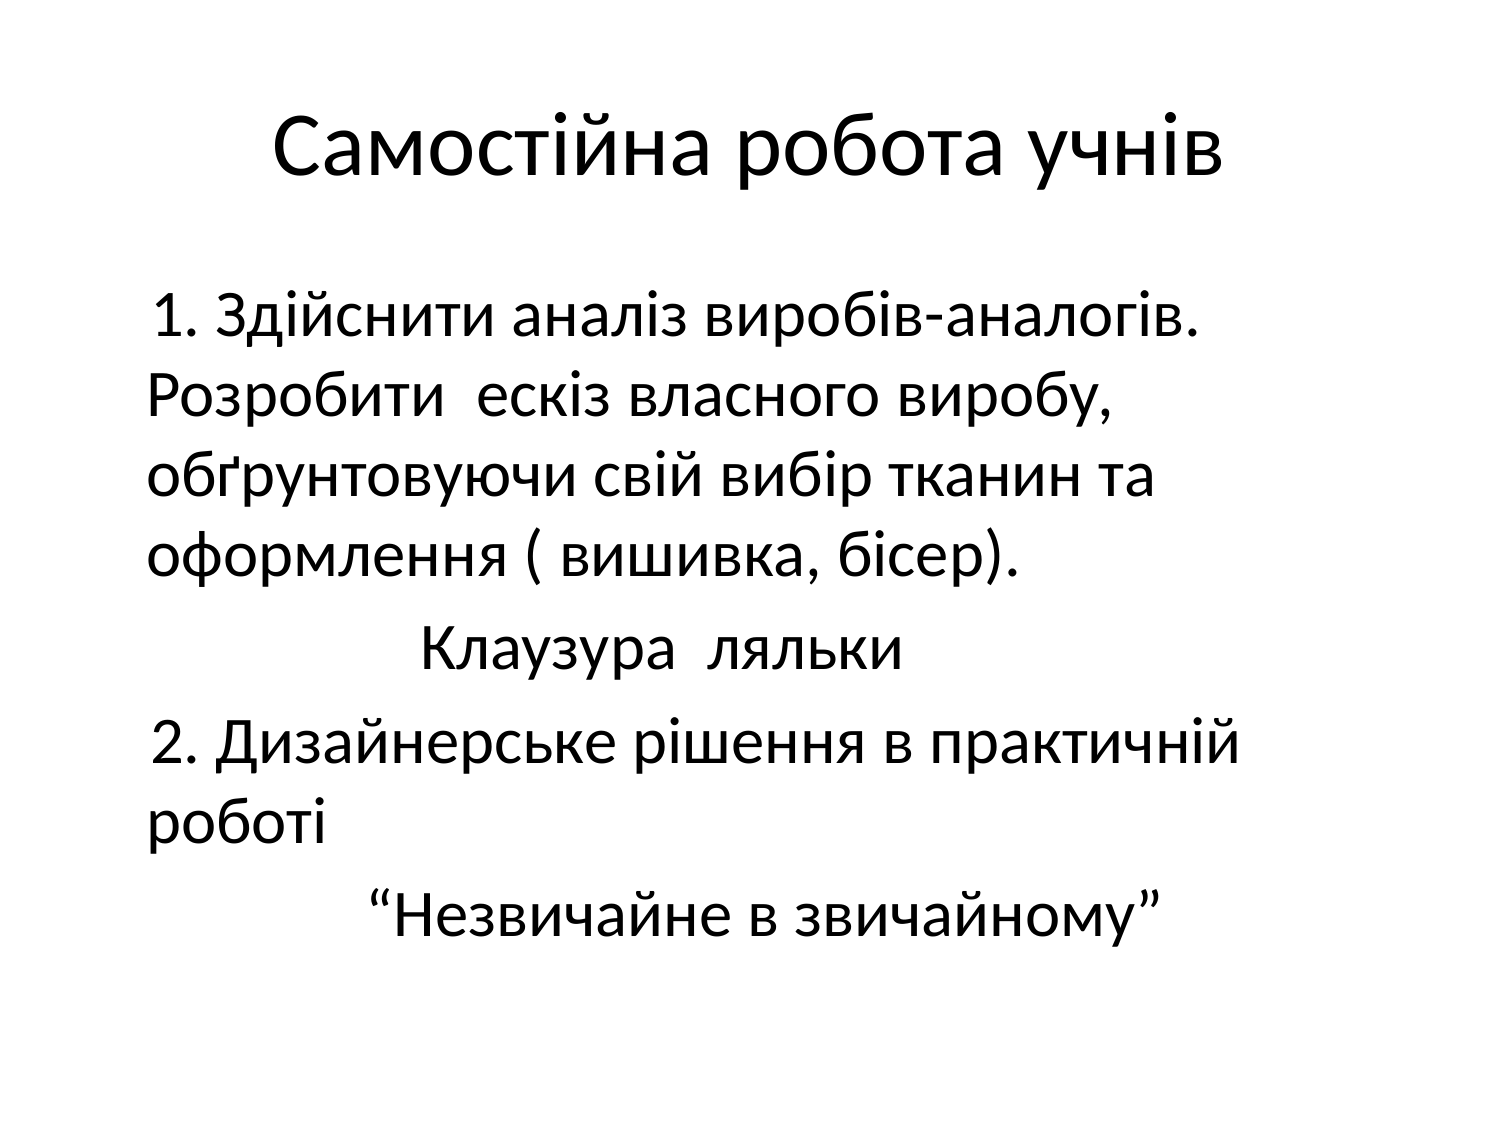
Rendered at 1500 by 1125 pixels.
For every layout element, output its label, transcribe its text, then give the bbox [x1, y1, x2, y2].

title Самостійна робота учнів [75, 45, 1425, 233]
list 1. Здійснити аналіз виробів-аналогів. Розробити ескіз власного виробу, обґрунтовуючи свій вибір тканин та оформлення ( вишивка, бісер). Клаузура ляльки 2. Дизайнерське рішення в практичній роботі “Незвичайне в звичайному” [75, 262, 1425, 1005]
